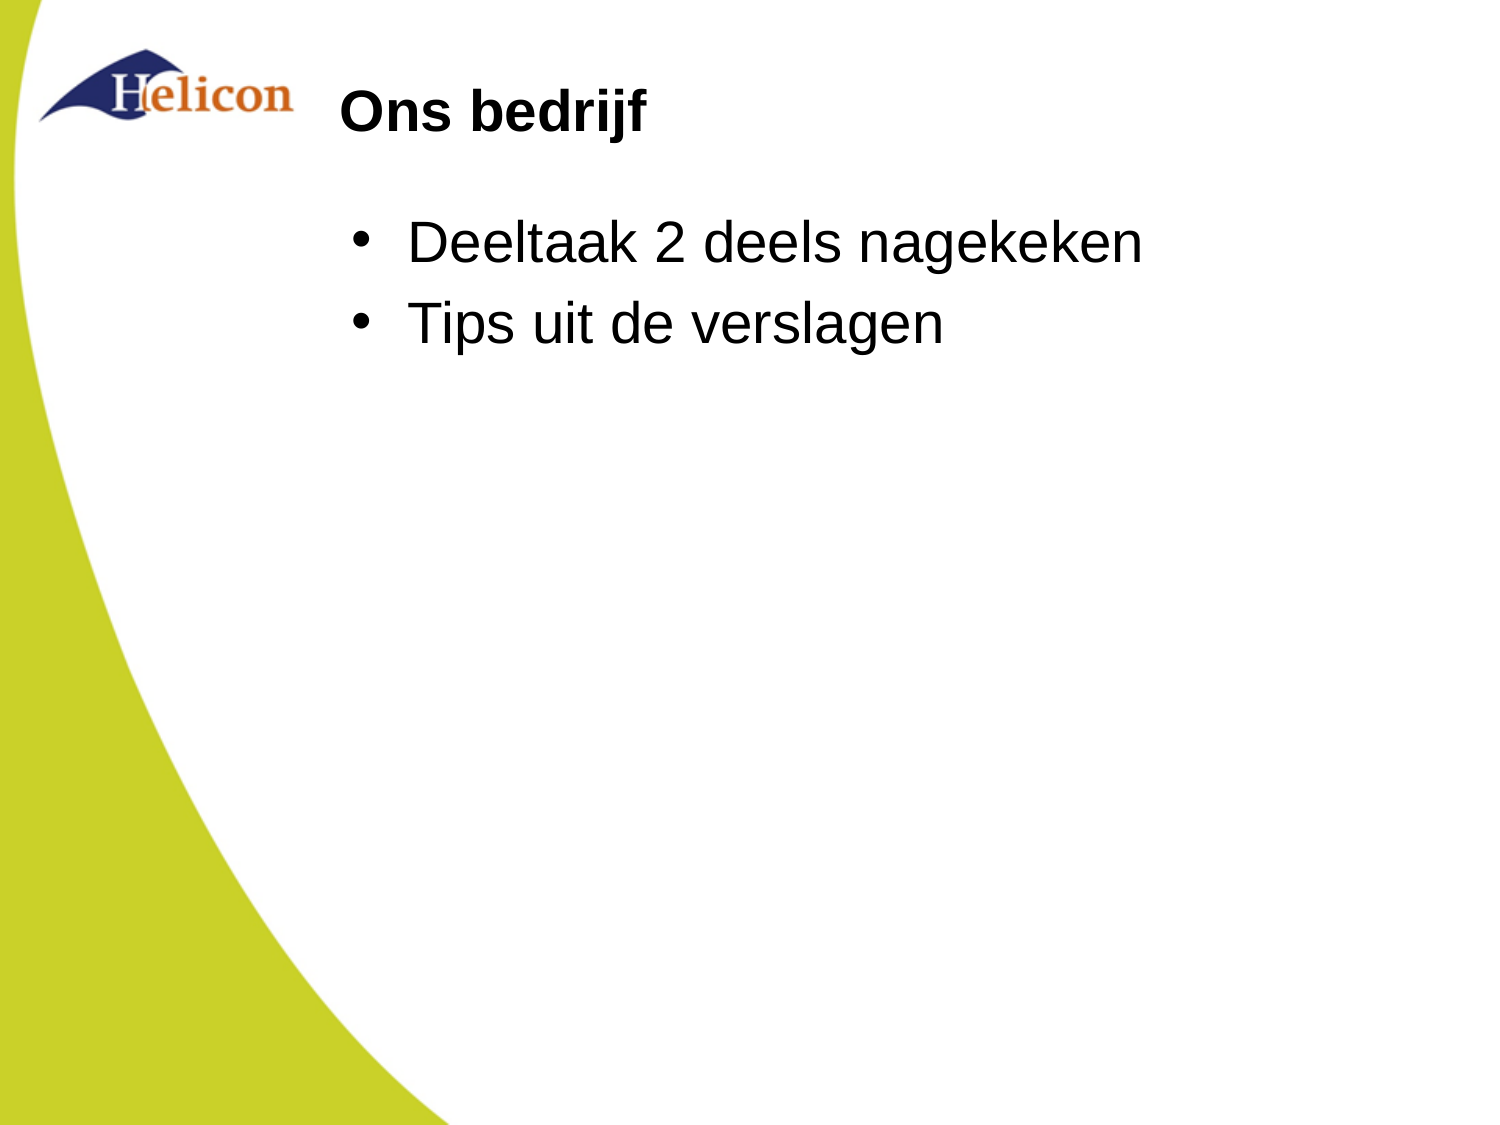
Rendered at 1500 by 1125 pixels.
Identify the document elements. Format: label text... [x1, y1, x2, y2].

title Ons bedrijf [324, 54, 1415, 161]
list Deeltaak 2 deels nagekeken Tips uit de verslagen [336, 196, 1425, 1005]
picture [0, 0, 1500, 1125]
